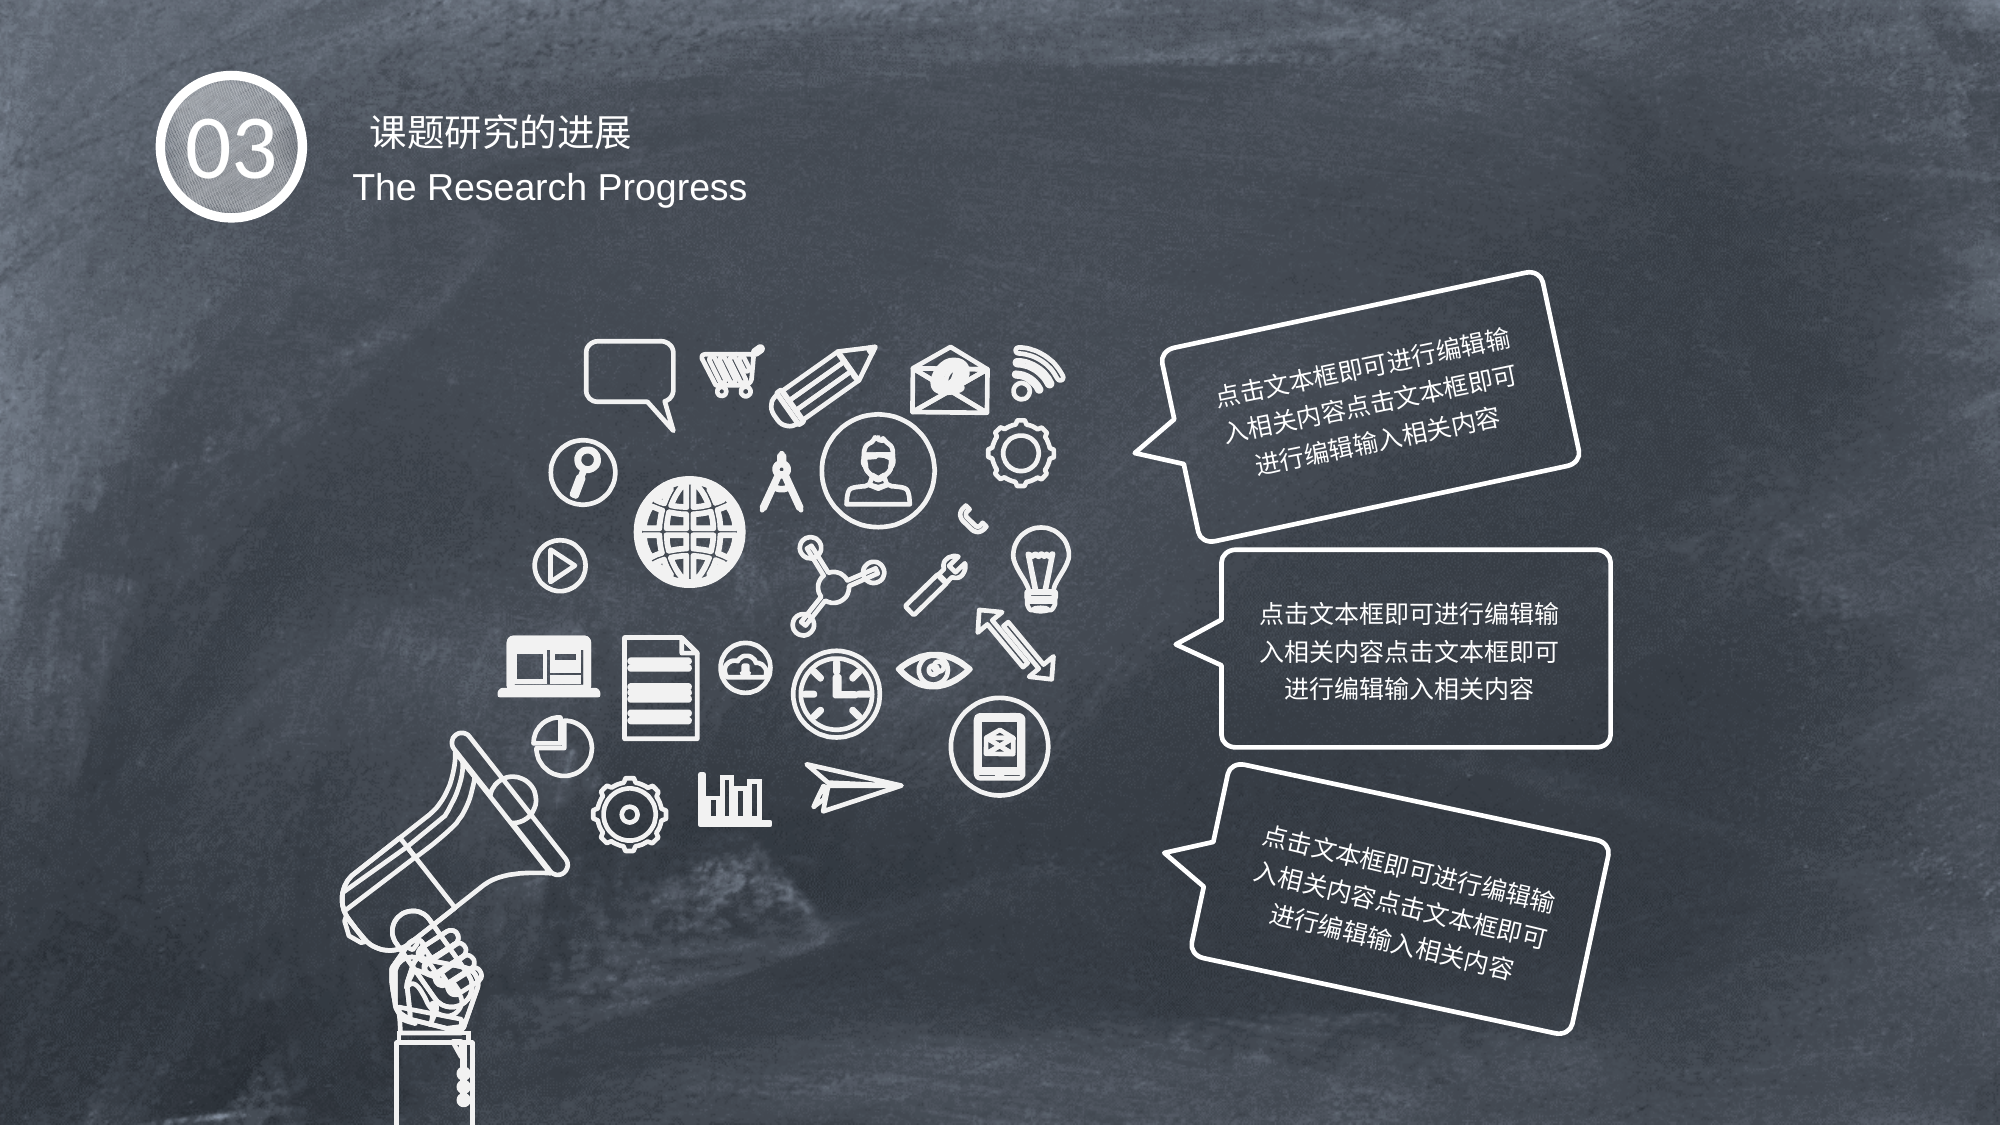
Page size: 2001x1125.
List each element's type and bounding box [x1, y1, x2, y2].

text_box [342, 341, 1069, 1125]
picture [0, 0, 2000, 1125]
